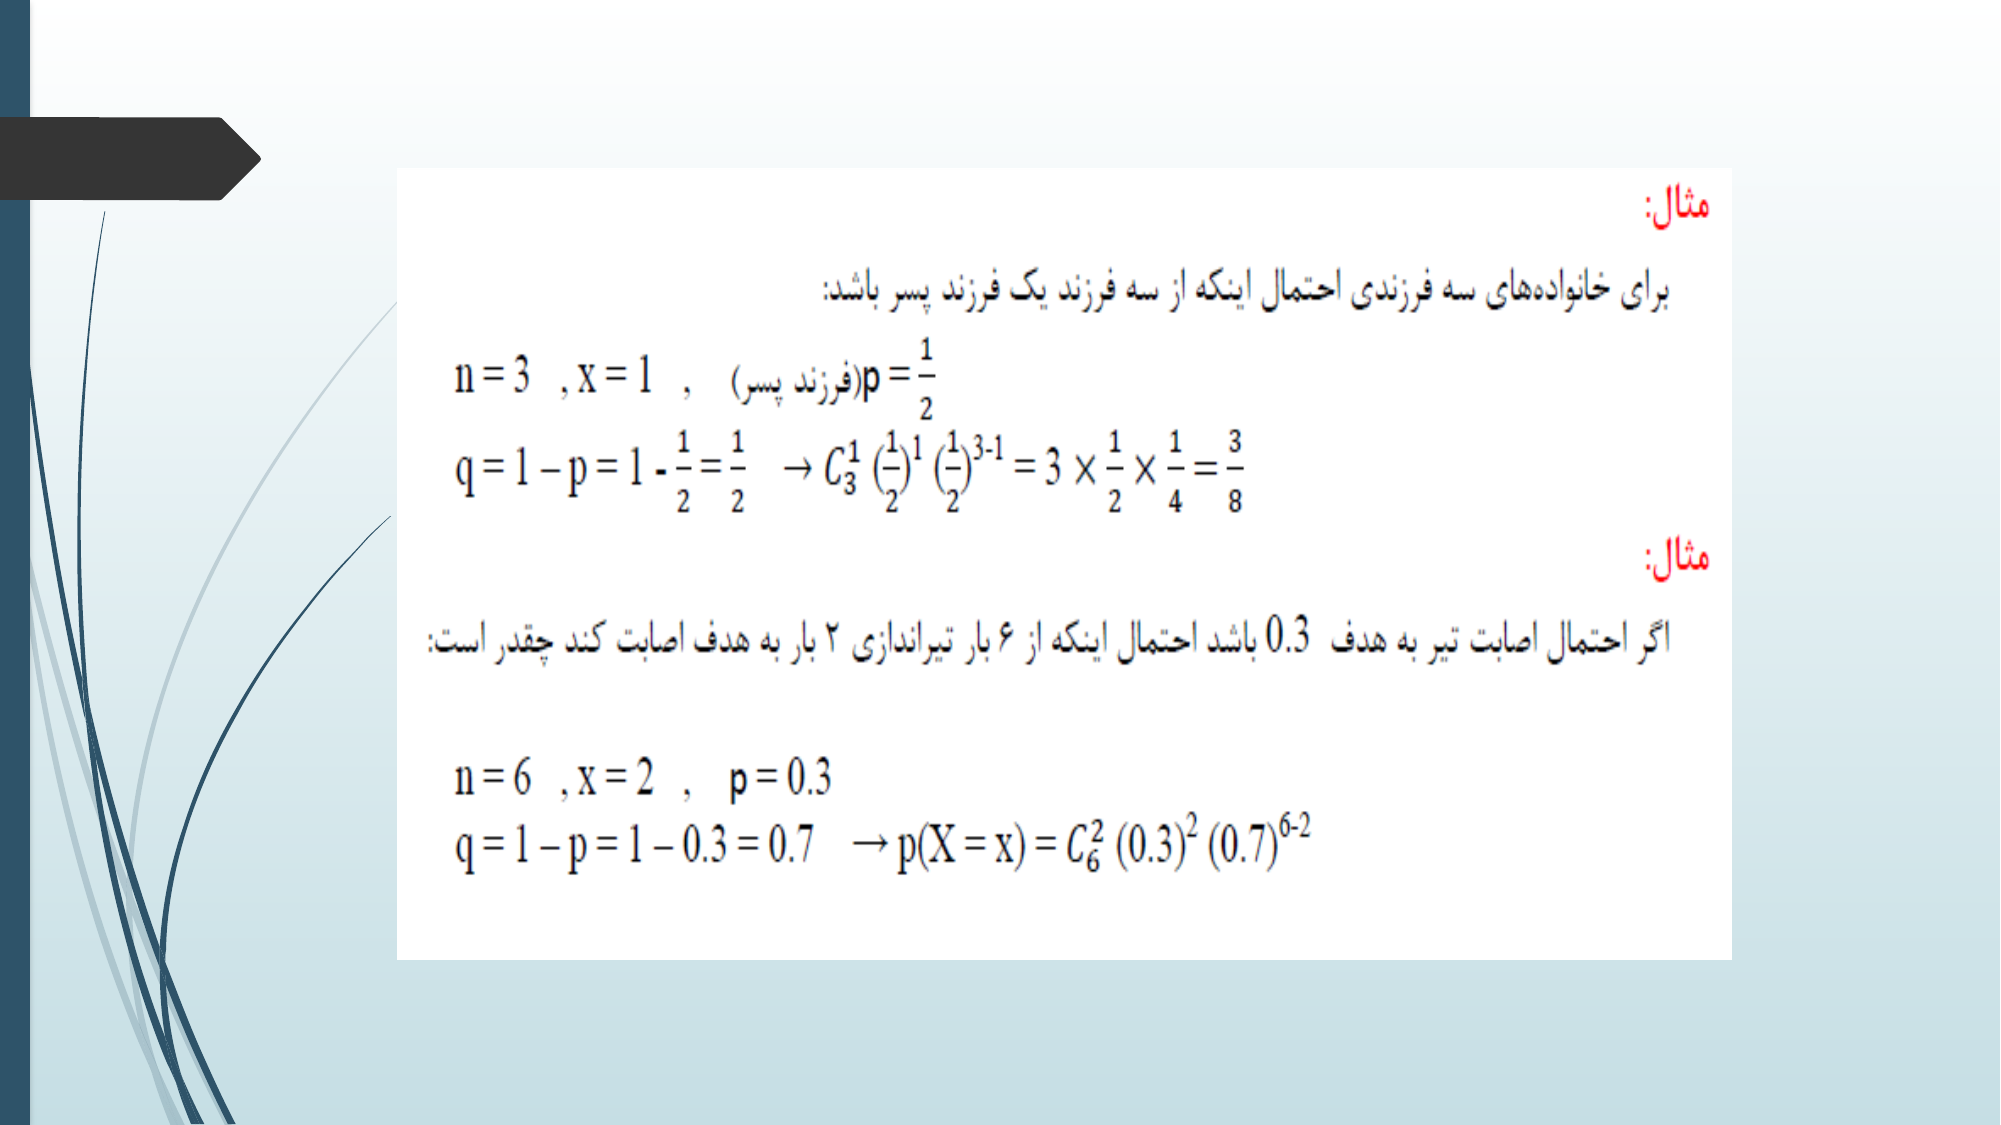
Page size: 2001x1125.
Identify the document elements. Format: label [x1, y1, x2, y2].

list [396, 168, 1732, 960]
